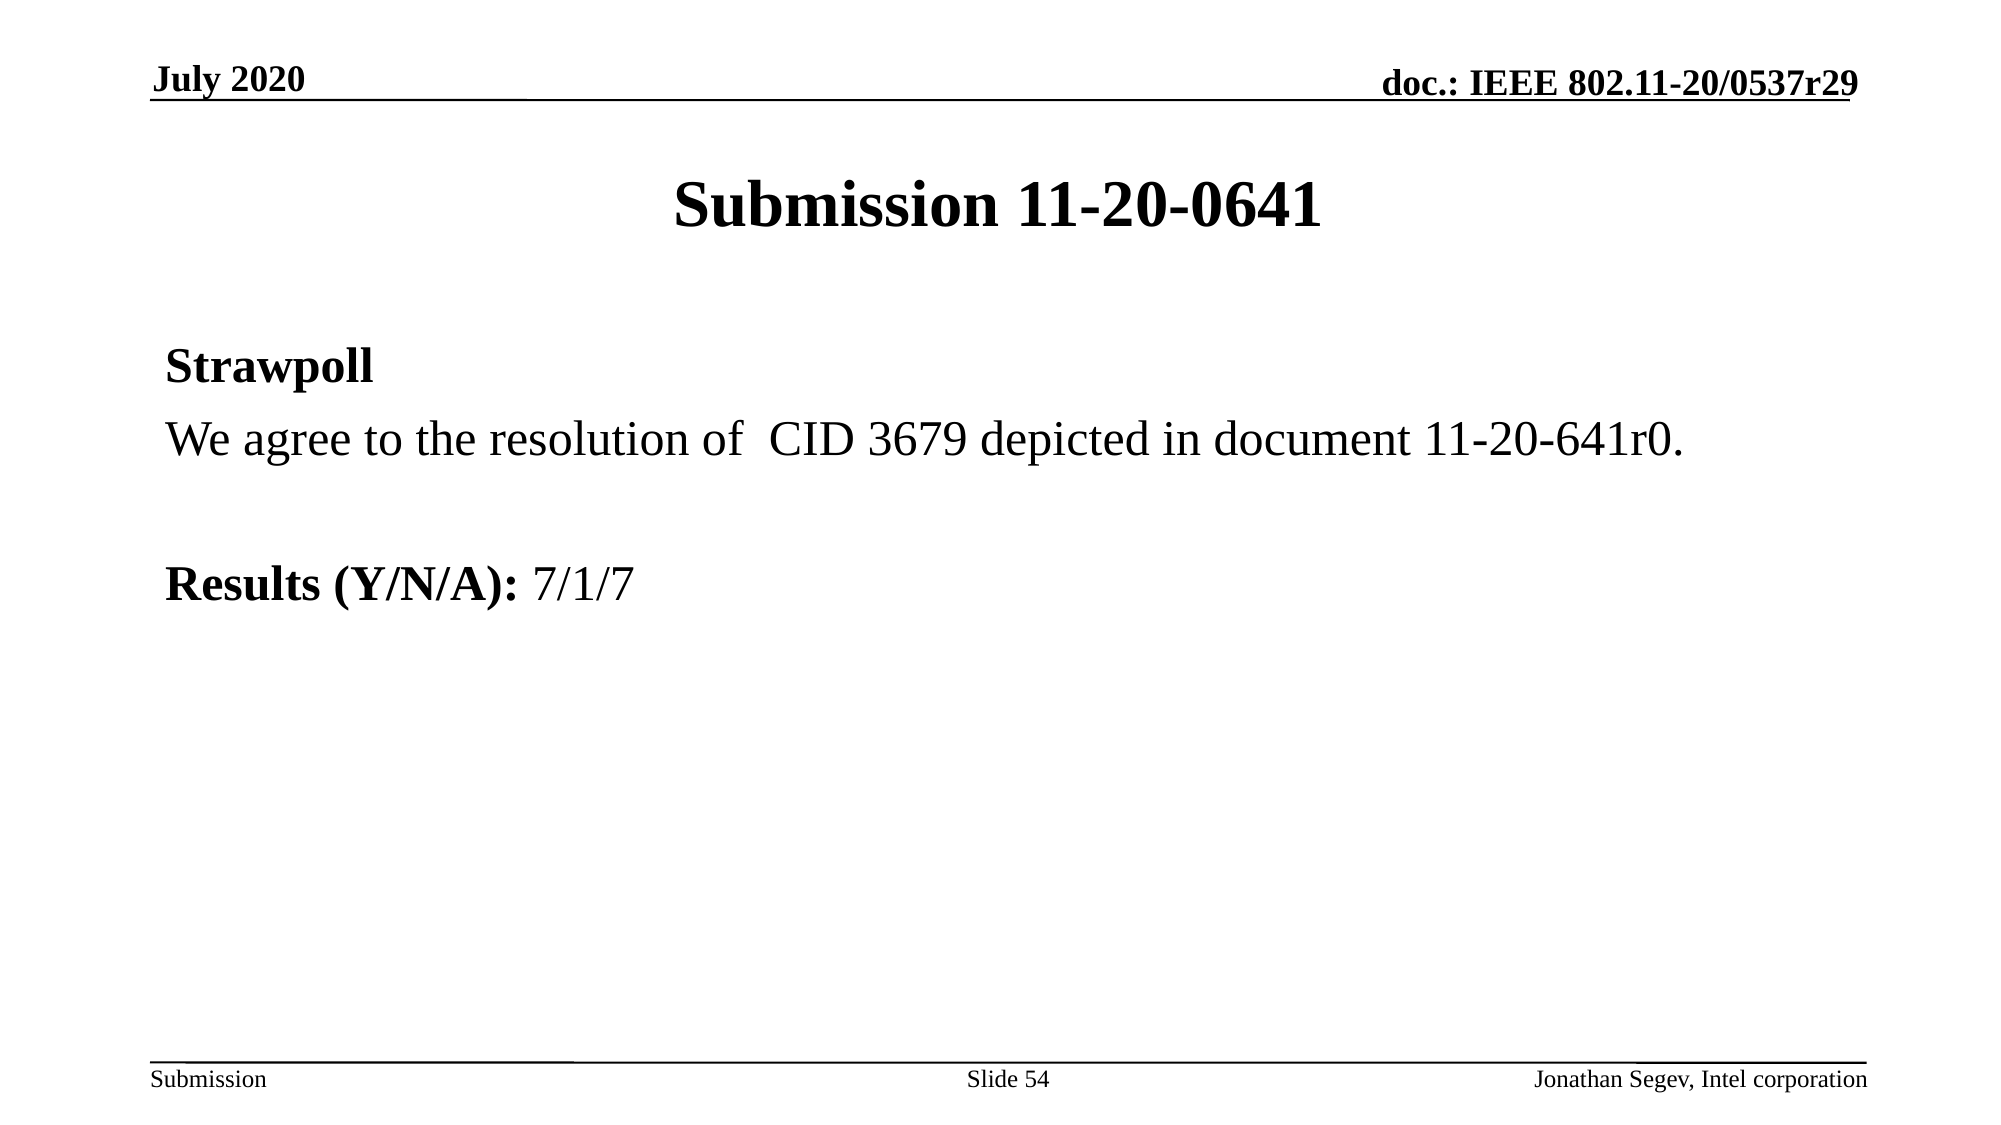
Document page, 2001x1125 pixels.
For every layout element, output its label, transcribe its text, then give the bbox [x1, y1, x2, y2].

footer Jonathan Segev, Intel corporation [1171, 1061, 1869, 1093]
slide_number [152, 54, 563, 100]
slide_number Slide 54 [950, 1061, 1067, 1123]
list Strawpoll We agree to the resolution of CID 3679 depicted in document 11-20-641r0. Results (Y/N/A): 7/1/7 [149, 324, 1850, 1000]
title Submission 11-20-0641 [149, 112, 1850, 288]
